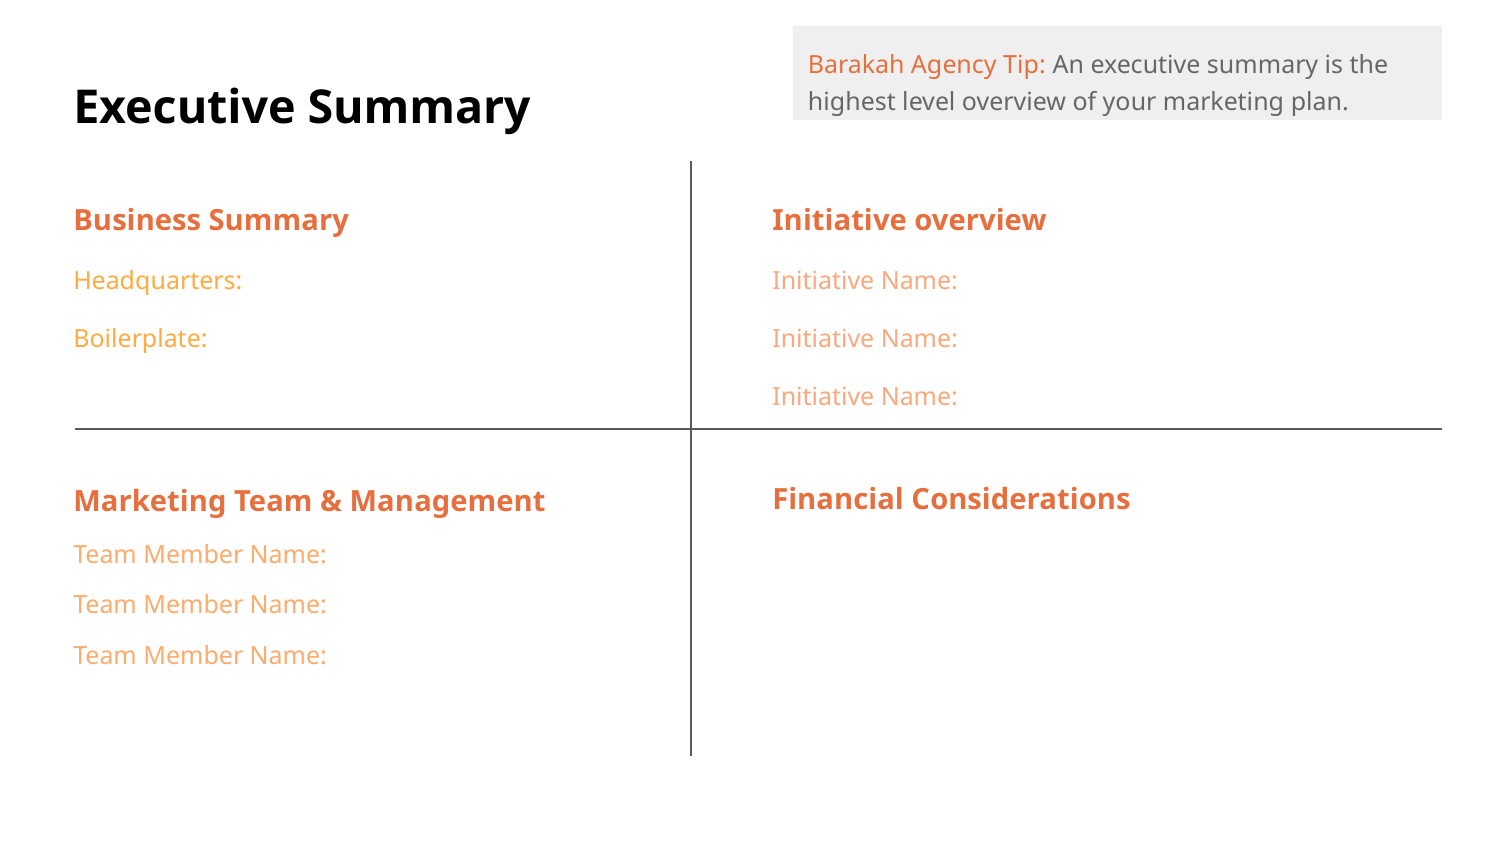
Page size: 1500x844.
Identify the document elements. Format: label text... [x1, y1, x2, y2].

text_box Initiative overview Initiative Name: Initiative Name: Initiative Name: [757, 177, 1433, 428]
title Executive Summary [58, 58, 758, 153]
text_box Financial Considerations [757, 456, 1369, 731]
list Business Summary Headquarters: Boilerplate: [58, 177, 670, 682]
text_box Marketing Team & Management Team Member Name: Team Member Name: Team Member Name: [58, 458, 625, 685]
text_box Barakah Agency Tip: An executive summary is the highest level overview of your marketing plan. [792, 25, 1442, 120]
